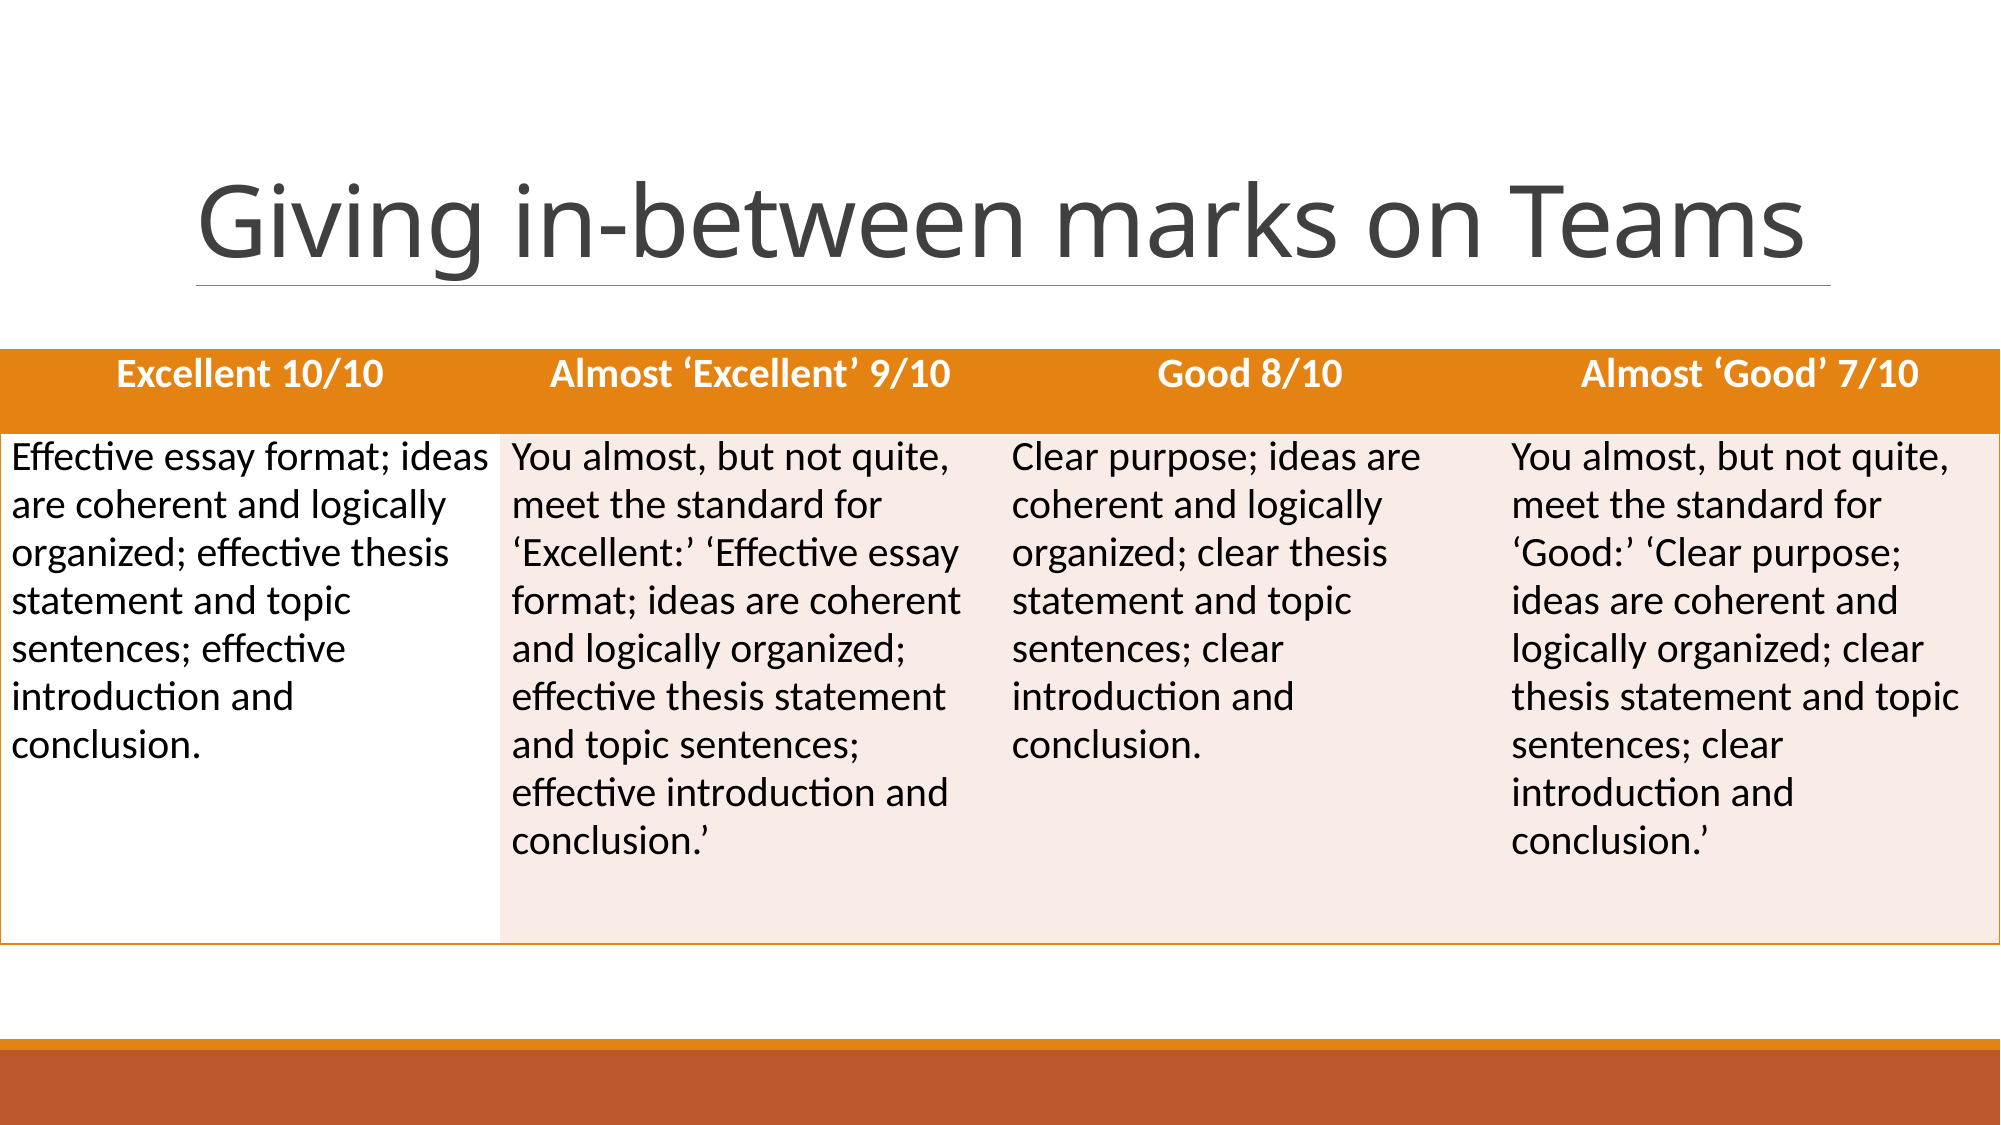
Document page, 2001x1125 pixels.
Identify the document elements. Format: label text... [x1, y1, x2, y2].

table_cell Effective essay format; ideas are coherent and logically organized; effective thesis statement and topic sentences; effective introduction and conclusion. [1, 434, 500, 943]
table_cell You almost, but not quite, meet the standard for ‘Excellent:’ ‘Effective essay format; ideas are coherent and logically organized; effective thesis statement and topic sentences; effective introduction and conclusion.’ [500, 434, 1001, 943]
table_header Almost ‘Excellent’ 9/10 [500, 351, 1001, 432]
table_header Almost ‘Good’ 7/10 [1500, 351, 1999, 432]
table_header Excellent 10/10 [1, 351, 500, 432]
table_cell Clear purpose; ideas are coherent and logically organized; clear thesis statement and topic sentences; clear introduction and conclusion. [1001, 434, 1500, 943]
title Giving in-between marks on Teams [180, 47, 1830, 285]
table_cell You almost, but not quite, meet the standard for ‘Good:’ ‘Clear purpose; ideas are coherent and logically organized; clear thesis statement and topic sentences; clear introduction and conclusion.’ [1500, 434, 1999, 943]
table_header Good 8/10 [1001, 351, 1500, 432]
